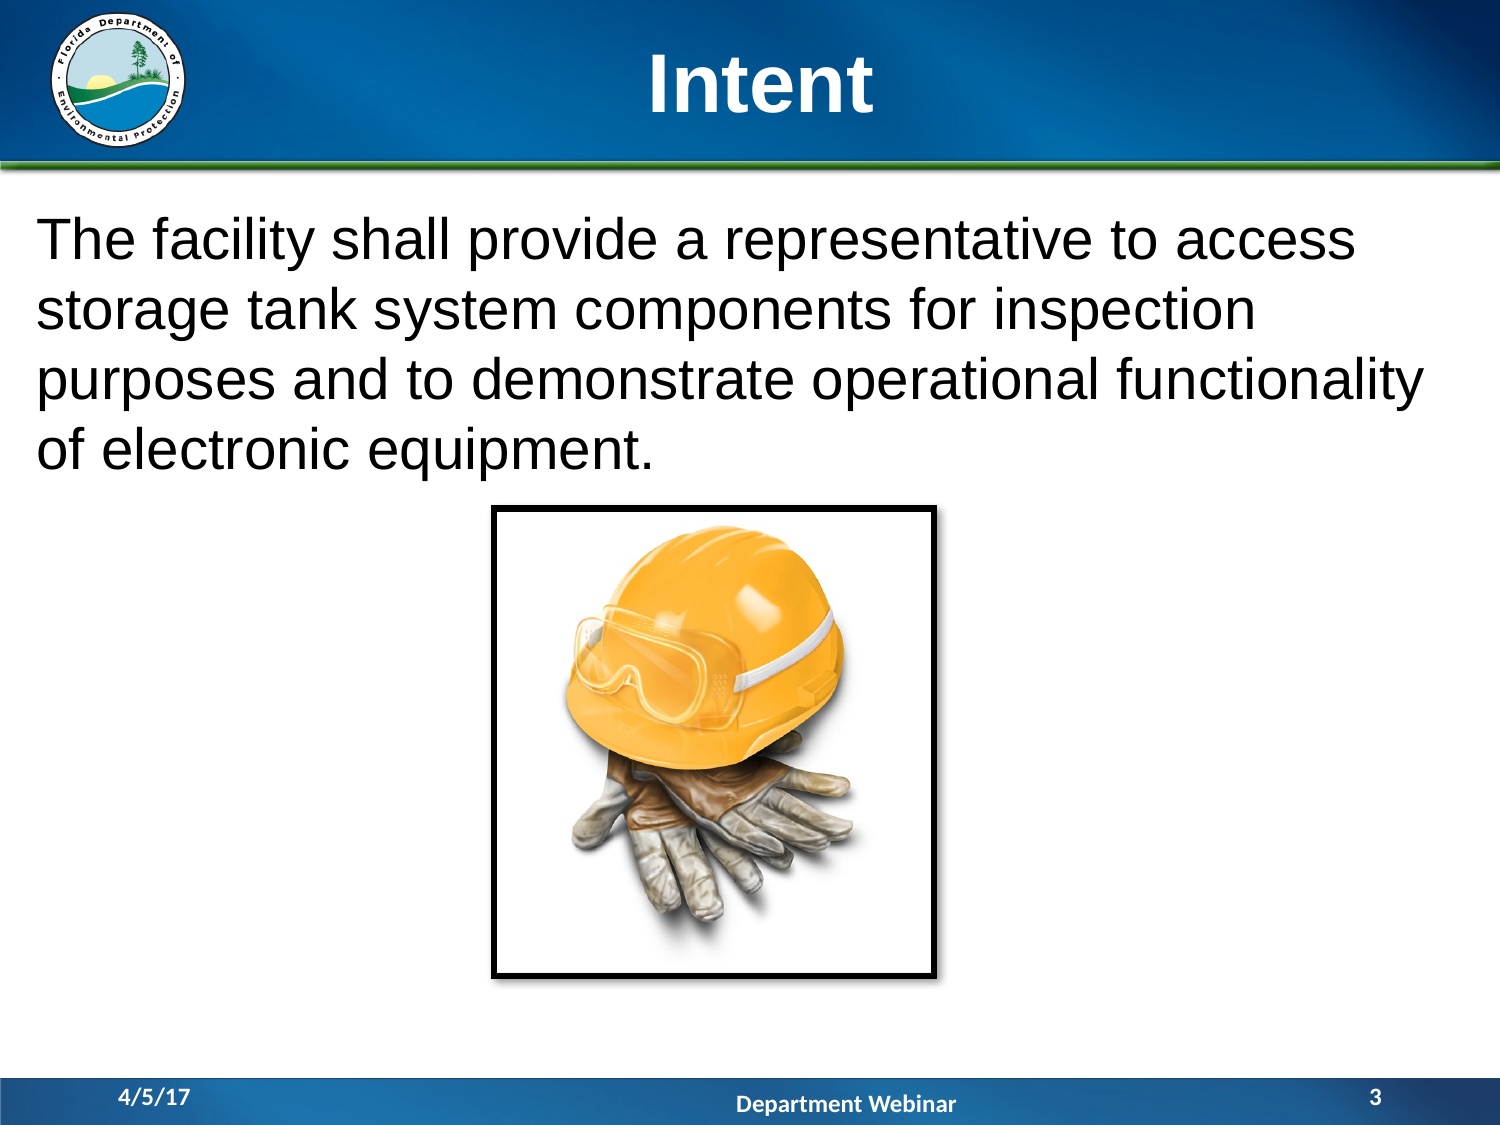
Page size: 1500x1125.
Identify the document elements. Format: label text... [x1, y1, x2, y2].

picture [0, 0, 1500, 1125]
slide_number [103, 1065, 441, 1125]
slide_number 3 [1059, 1065, 1397, 1125]
title Intent [148, 0, 1397, 194]
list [496, 511, 932, 973]
text_box The facility shall provide a representative to access storage tank system components for inspection purposes and to demonstrate operational functionality of electronic equipment. [21, 194, 1470, 489]
footer Department Webinar [393, 1095, 973, 1109]
